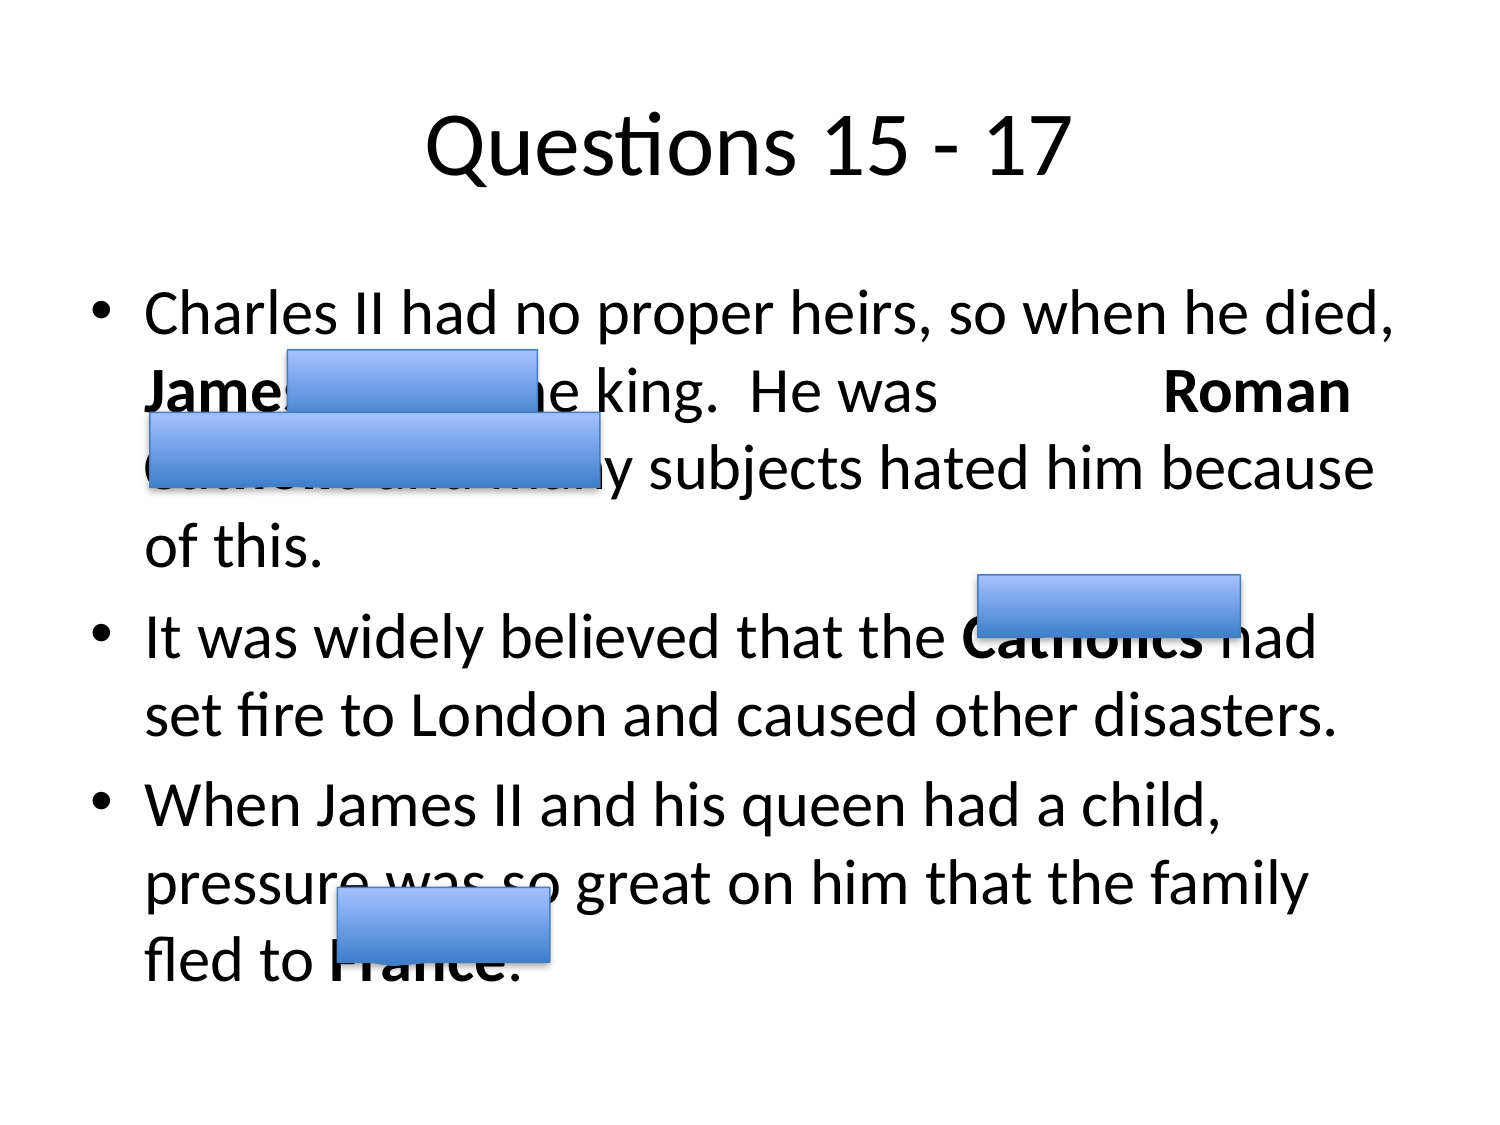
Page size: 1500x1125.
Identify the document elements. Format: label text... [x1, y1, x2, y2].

text_box [977, 574, 1242, 639]
text_box [149, 411, 601, 489]
text_box [336, 886, 551, 967]
list Charles II had no proper heirs, so when he died, James II became king. He was Roman Catholic and many subjects hated him because of this. It was widely believed that the Catholics had set fire to London and caused other disasters. When James II and his queen had a child, pressure was so great on him that the family fled to France. [75, 262, 1425, 1005]
title Questions 15 - 17 [75, 45, 1425, 233]
text_box [286, 349, 539, 410]
